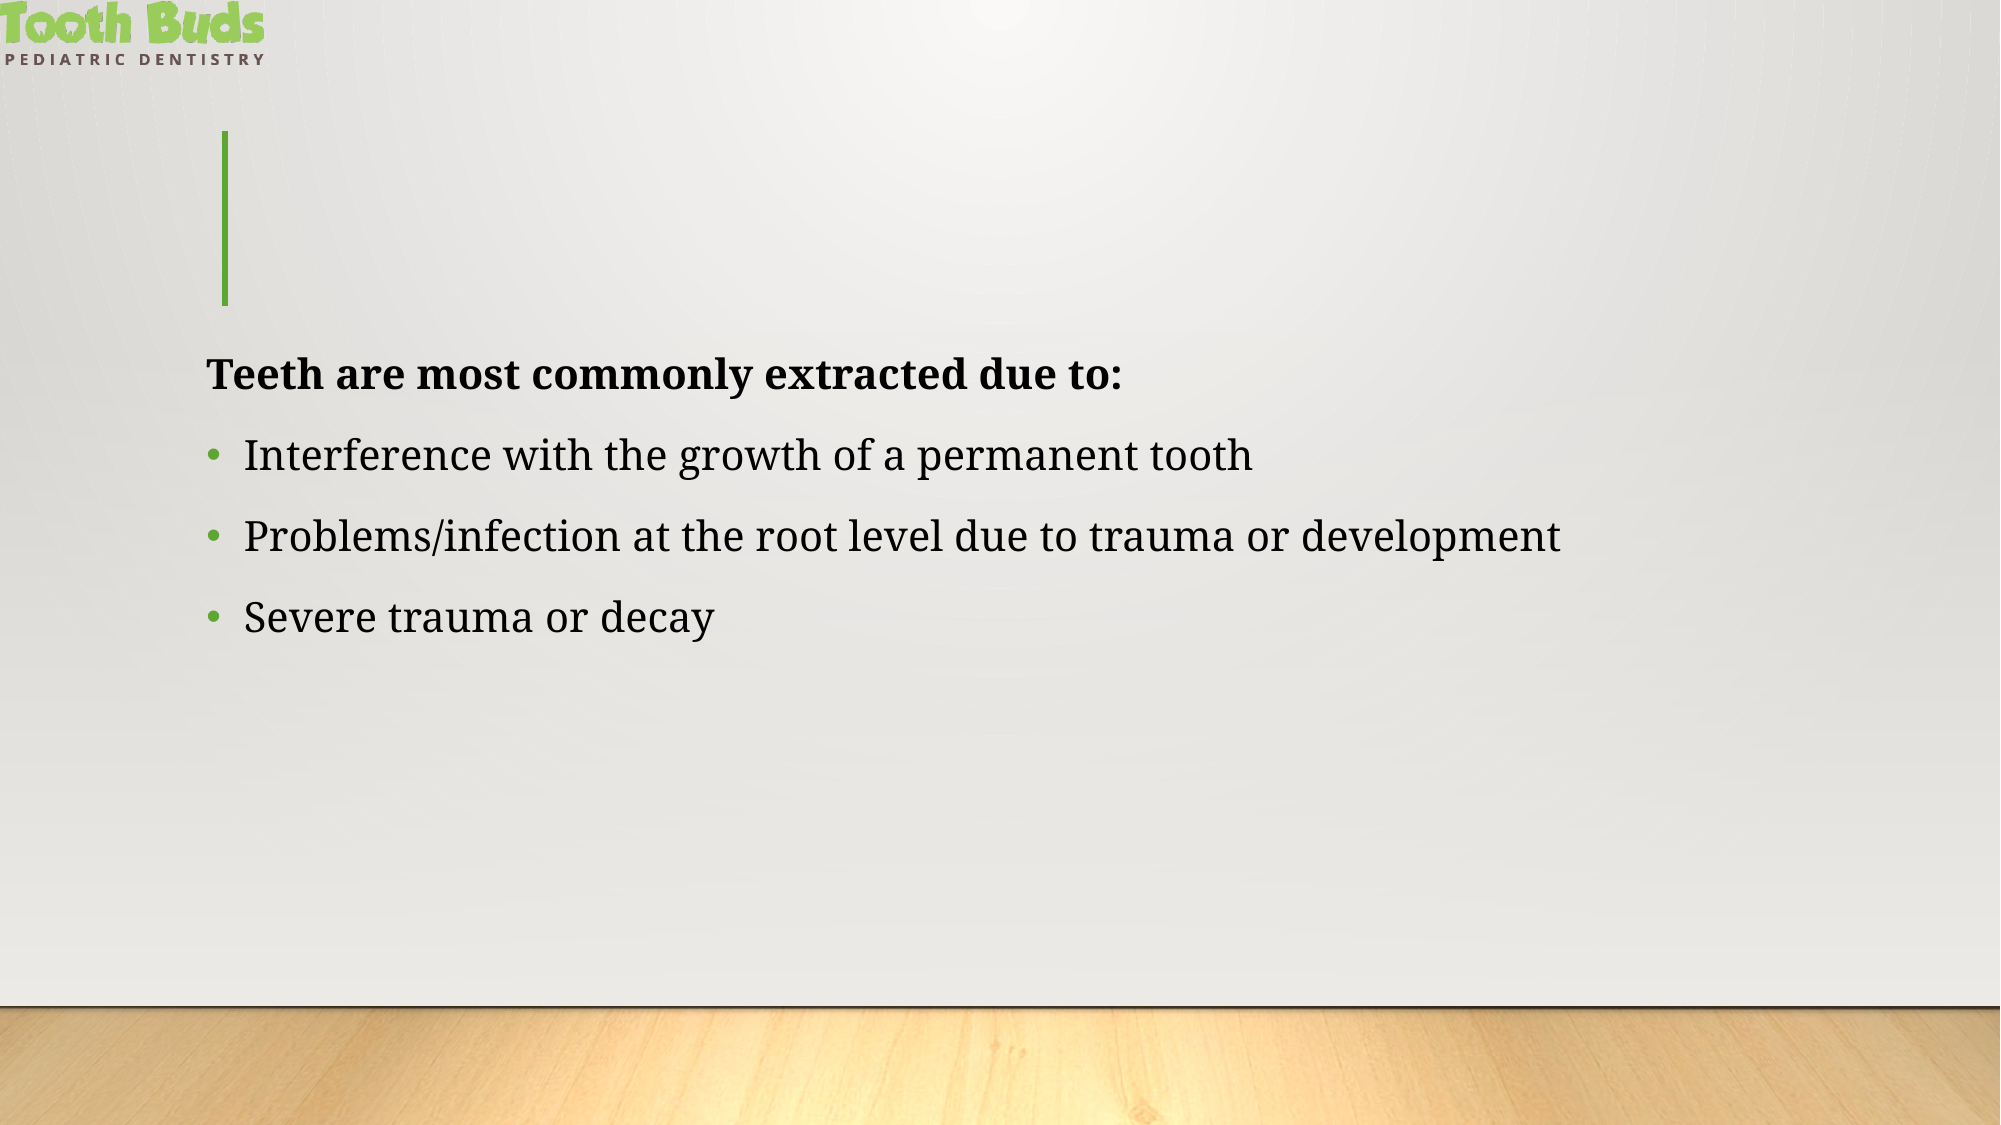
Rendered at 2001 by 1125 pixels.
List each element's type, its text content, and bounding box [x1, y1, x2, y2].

picture [0, 1006, 2000, 1125]
picture [0, 0, 264, 65]
list Teeth are most commonly extracted due to: Interference with the growth of a permanent tooth Problems/infection at the root level due to trauma or development Severe trauma or decay [191, 330, 1814, 993]
